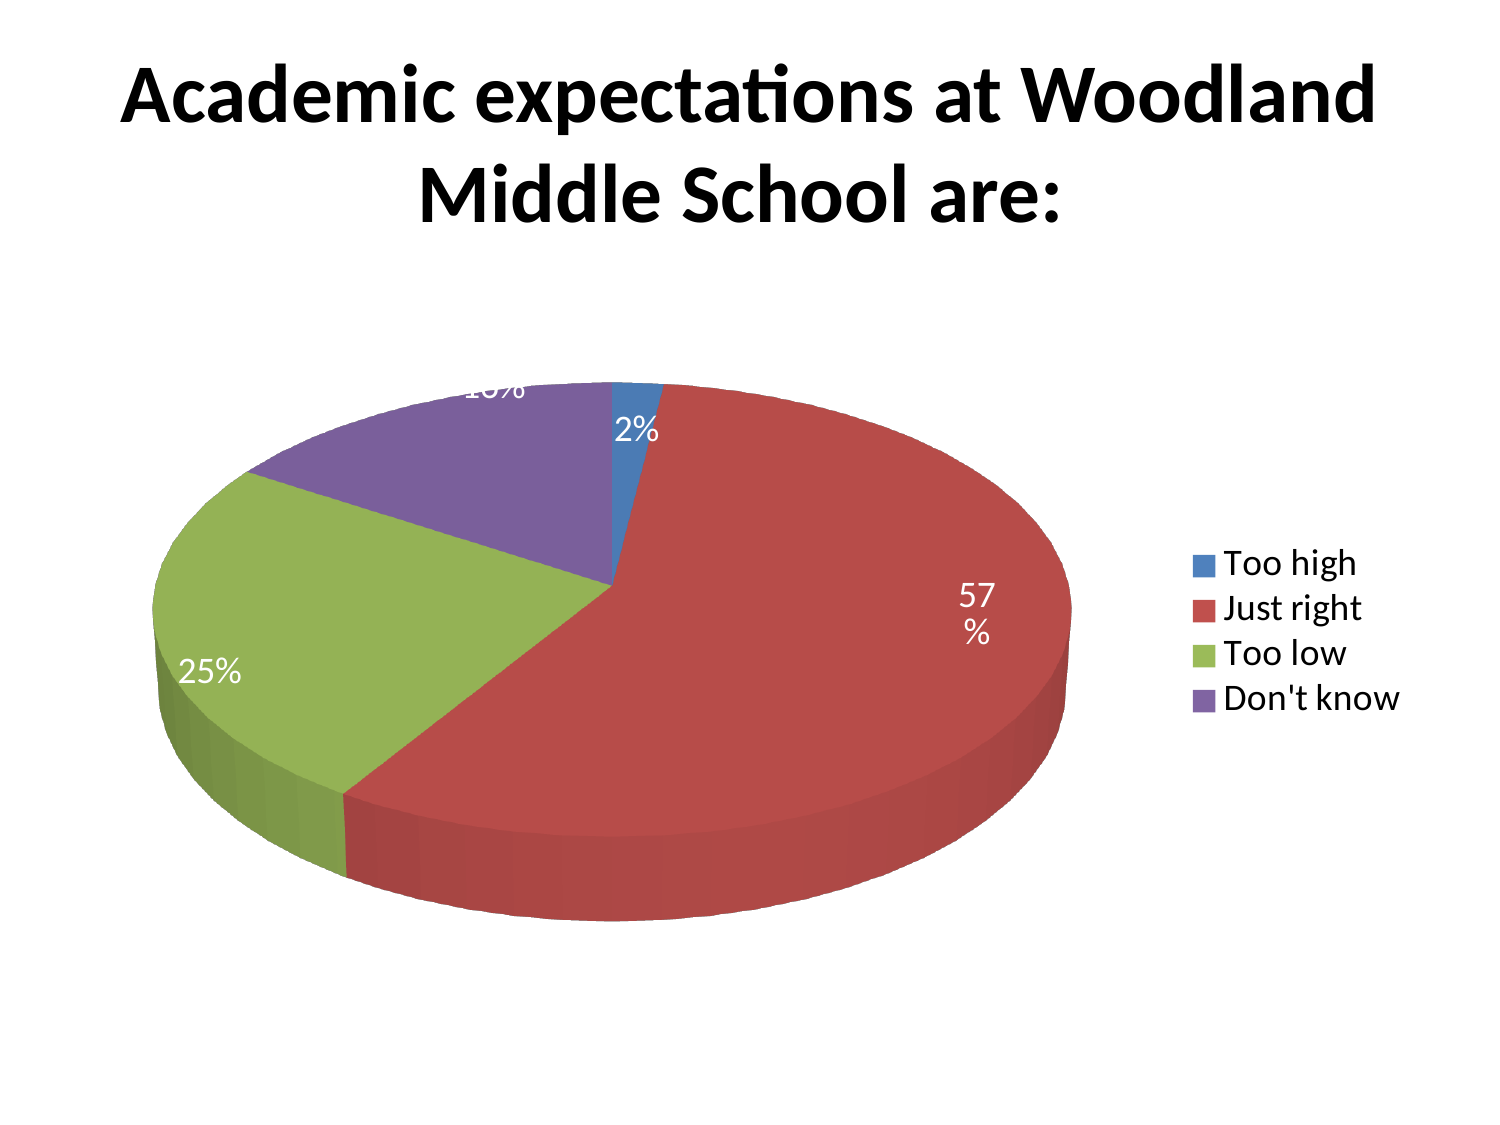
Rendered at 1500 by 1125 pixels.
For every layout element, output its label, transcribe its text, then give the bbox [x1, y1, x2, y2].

chart [74, 262, 1426, 1006]
title Academic expectations at Woodland Middle School are: [0, 45, 1500, 233]
